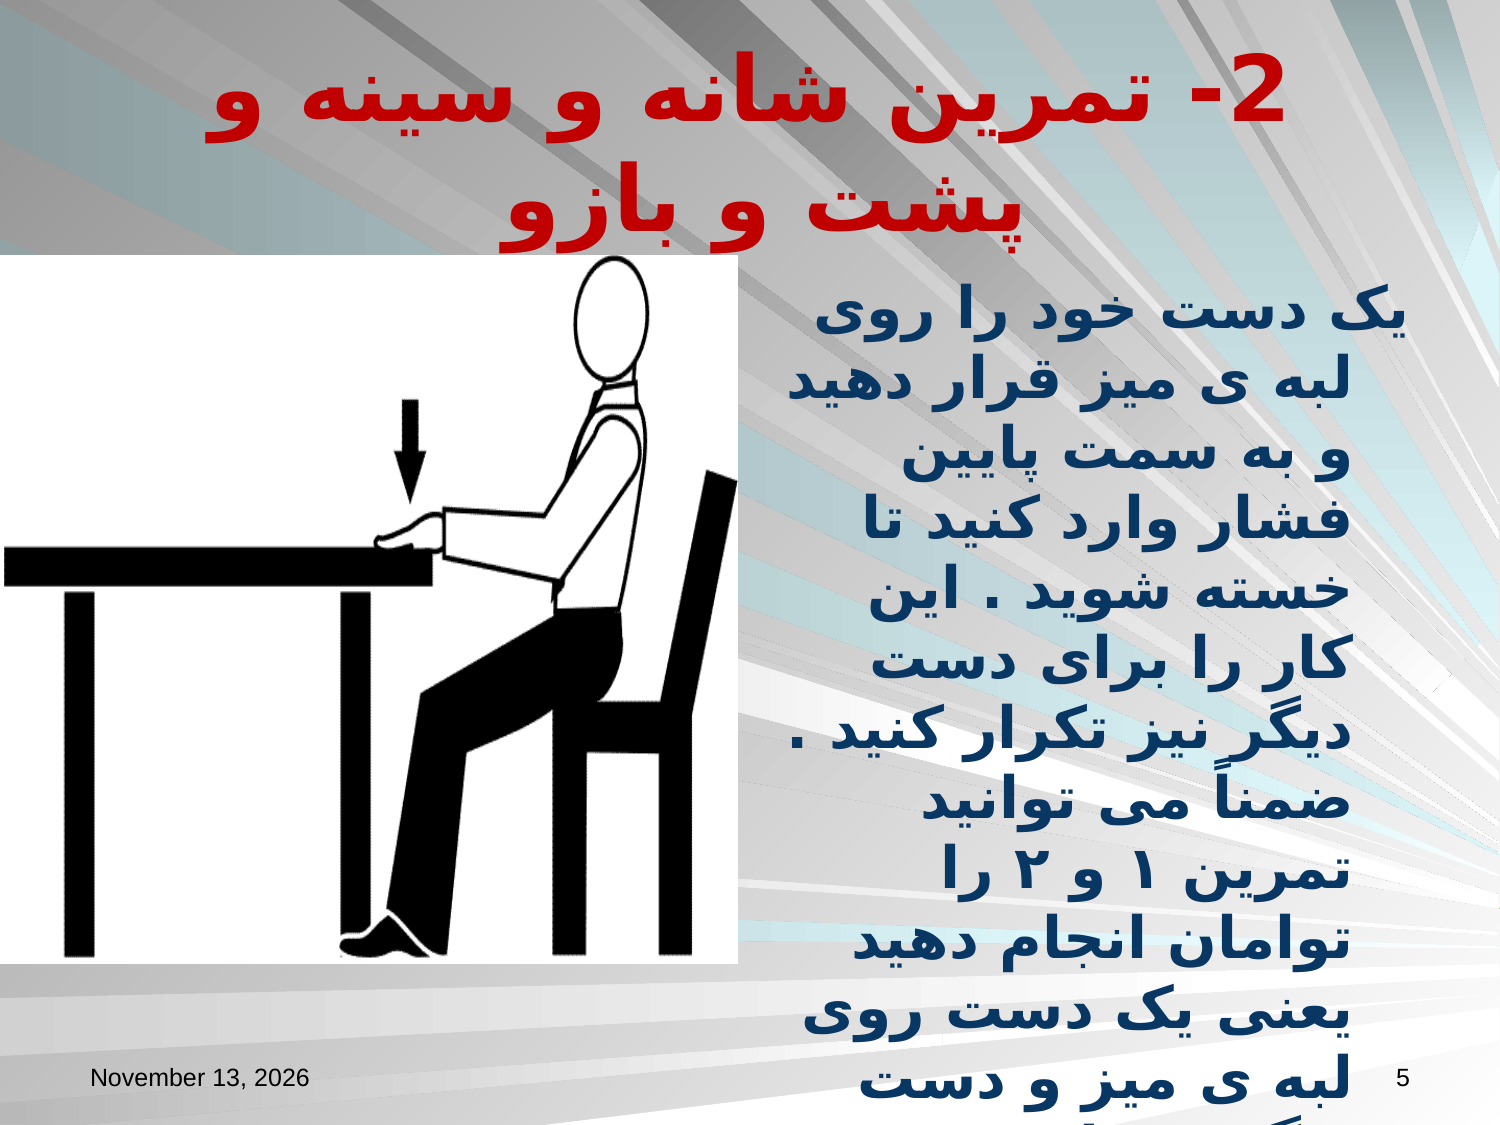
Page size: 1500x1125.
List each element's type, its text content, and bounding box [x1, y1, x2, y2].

slide_number 5 [1074, 1023, 1426, 1100]
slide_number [74, 1023, 426, 1100]
list یک دست خود را روی لبه ی میز قرار دهید و به سمت پایین فشار وارد کنید تا خسته شوید . این کار را برای دست دیگر نیز تکرار کنید . ضمناً می توانید تمرین ۱ و ۲ را توامان انجام دهید یعنی یک دست روی لبه ی میز و دست دیگر زیر لبه ی میز . [762, 262, 1426, 1006]
title 2- تمرین شانه و سینه و پشت و بازو [74, 45, 1426, 234]
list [0, 255, 738, 965]
